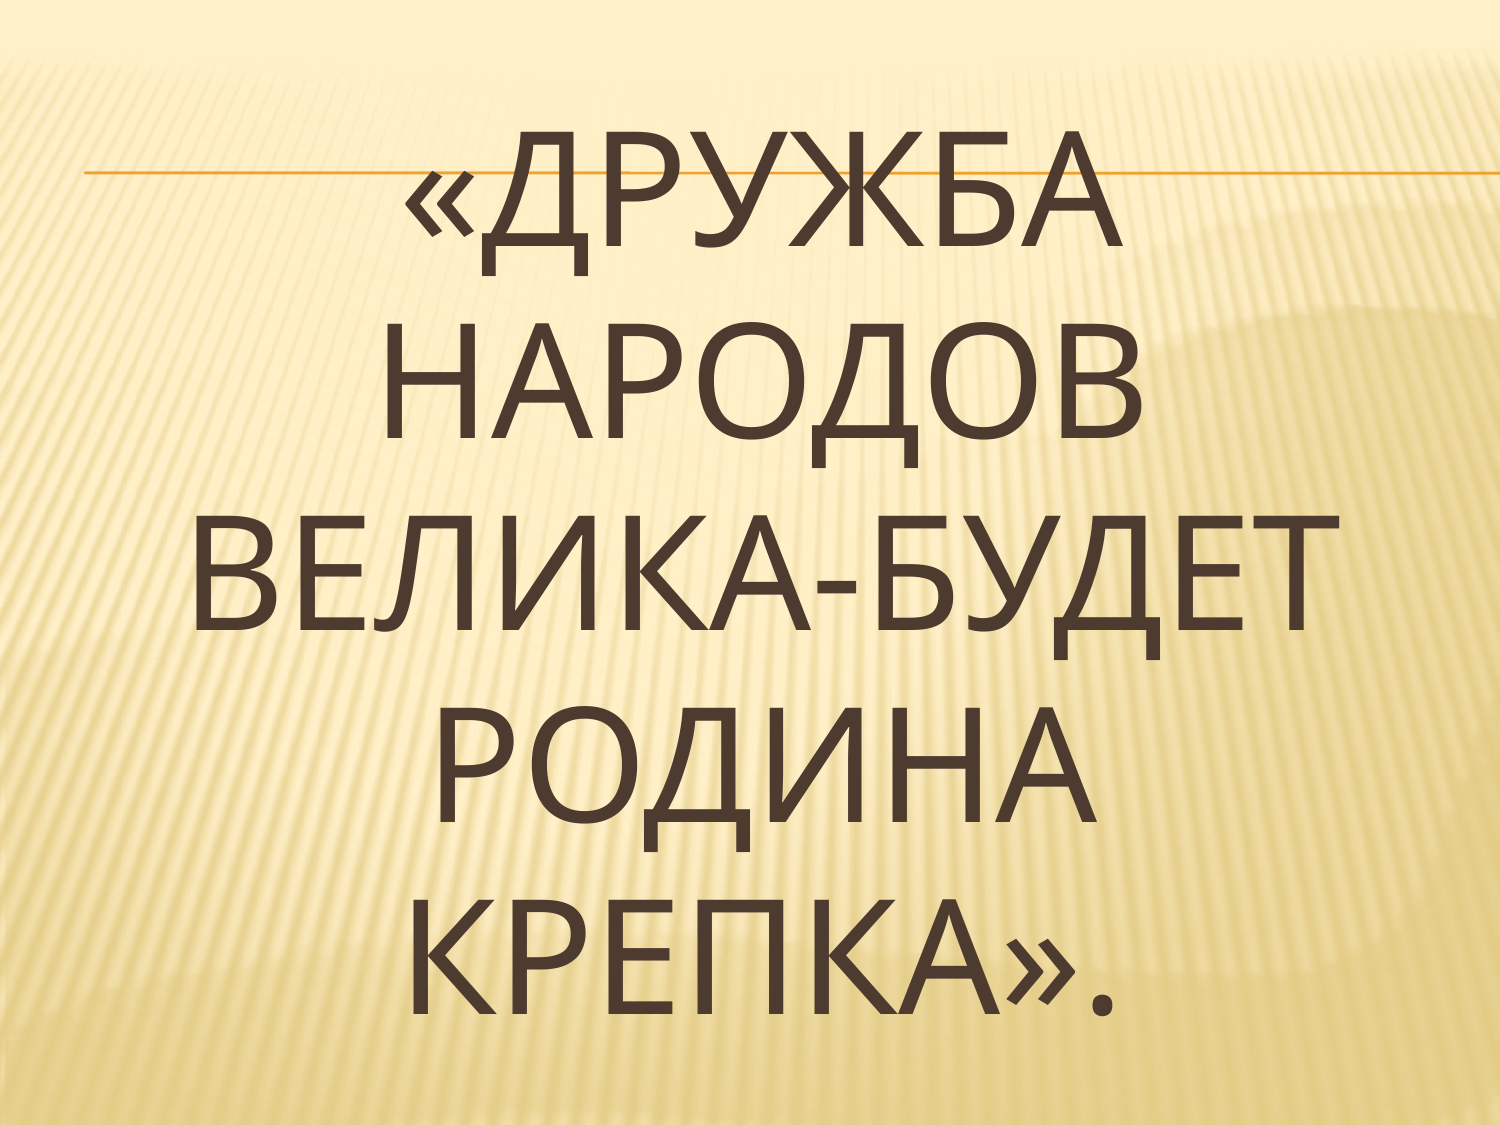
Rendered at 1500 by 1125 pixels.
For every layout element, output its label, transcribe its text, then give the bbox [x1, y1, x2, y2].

title «Дружба народов велика-будет родина крепка». [49, 75, 1475, 1059]
